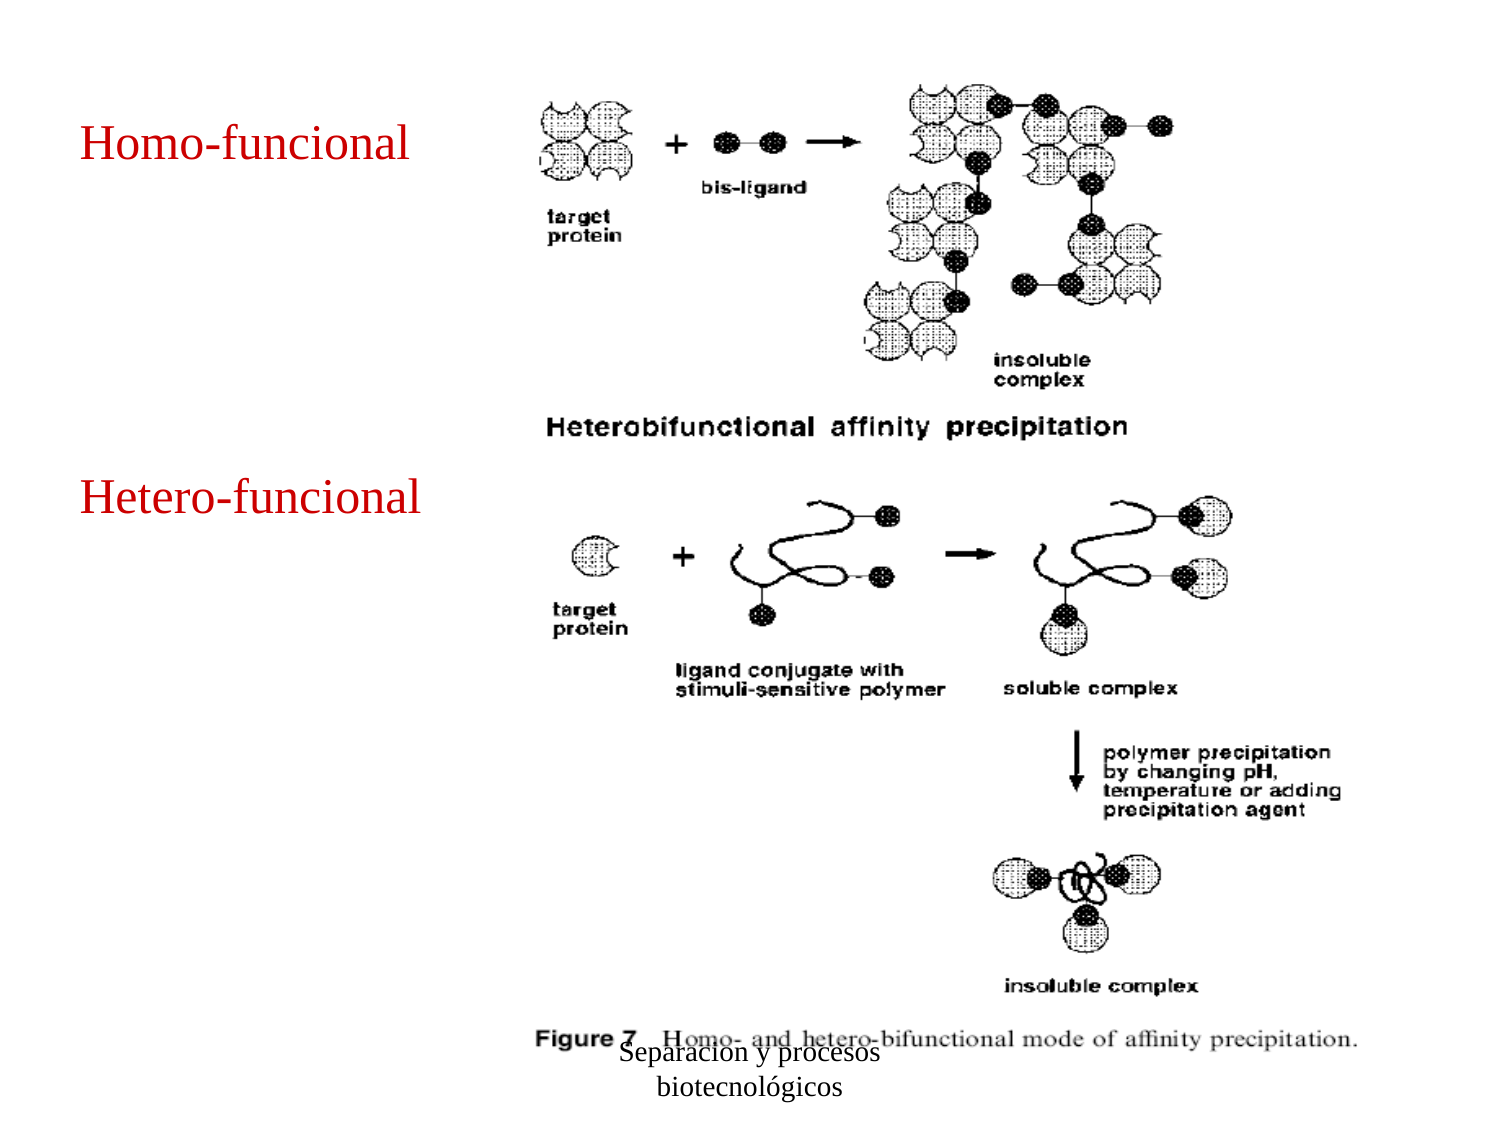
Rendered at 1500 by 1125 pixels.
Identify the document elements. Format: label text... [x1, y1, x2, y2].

picture [525, 66, 1394, 1071]
text_box Homo-funcional [64, 101, 467, 177]
footer Separacion y procesos biotecnológicos [512, 1024, 988, 1101]
text_box Hetero-funcional [64, 456, 467, 531]
